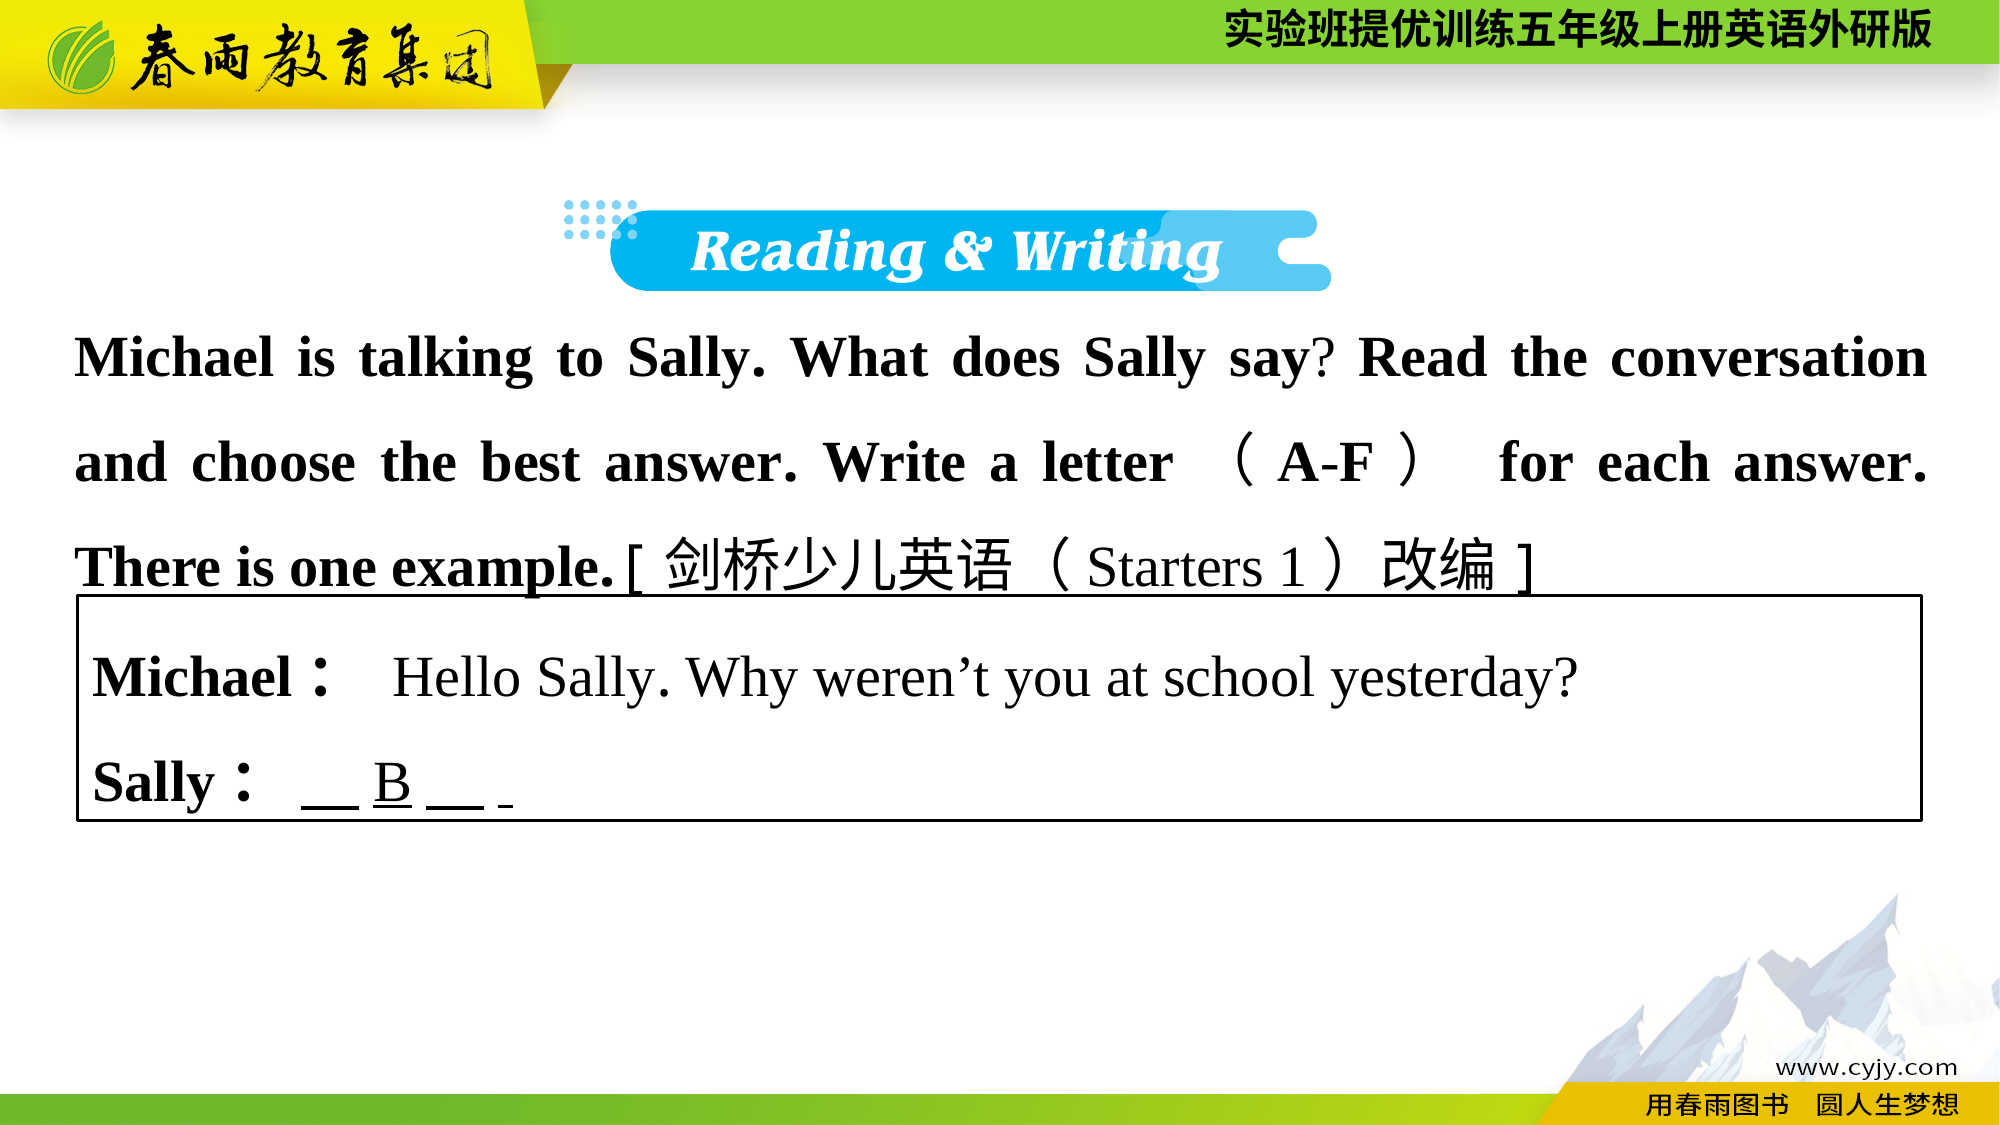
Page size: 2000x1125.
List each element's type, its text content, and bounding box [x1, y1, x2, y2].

list Michael is talking to Sally. What does Sally say? Read the conversation and choose the best answer. Write a letter（A-F） for each answer. There is one example.[剑桥少儿英语（Starters 1）改编] [59, 275, 1944, 596]
text_box Michael： Hello Sally. Why weren’t you at school yesterday? Sally： B . [77, 595, 1922, 821]
picture [0, 0, 2000, 1125]
